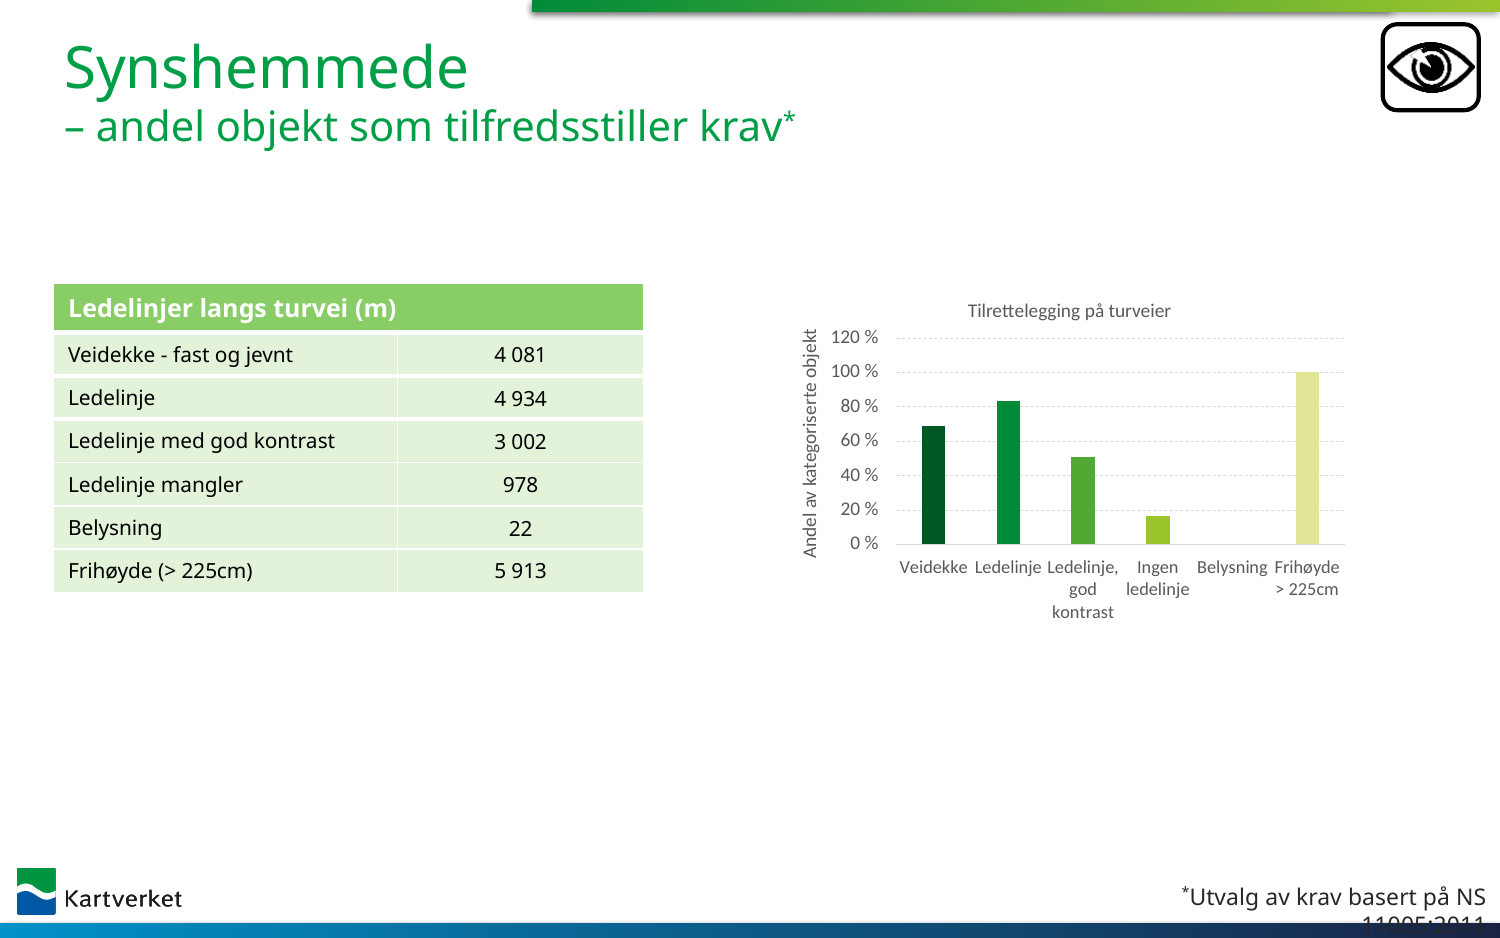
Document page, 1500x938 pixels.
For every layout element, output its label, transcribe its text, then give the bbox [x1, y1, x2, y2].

table_cell Belysning [54, 507, 397, 548]
table_cell 3 002 [398, 421, 643, 462]
table_cell 978 [398, 463, 643, 505]
text_box *Utvalg av krav basert på NS 11005:2011 [1068, 873, 1500, 938]
table_cell 4 081 [398, 335, 643, 374]
table_header Ledelinjer langs turvei (m) [54, 284, 643, 330]
table_cell Ledelinje mangler [54, 463, 397, 505]
table_cell Ledelinje med god kontrast [54, 421, 397, 462]
picture [791, 291, 1348, 630]
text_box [1382, 24, 1480, 111]
table_cell 22 [398, 507, 643, 548]
table_cell 5 913 [398, 550, 643, 592]
text_box Synshemmede – andel objekt som tilfredsstiller krav* [49, 24, 1431, 158]
table_cell Veidekke - fast og jevnt [54, 335, 397, 374]
table_cell Frihøyde (> 225cm) [54, 550, 397, 592]
table_cell 4 934 [398, 378, 643, 417]
table_cell Ledelinje [54, 378, 397, 417]
